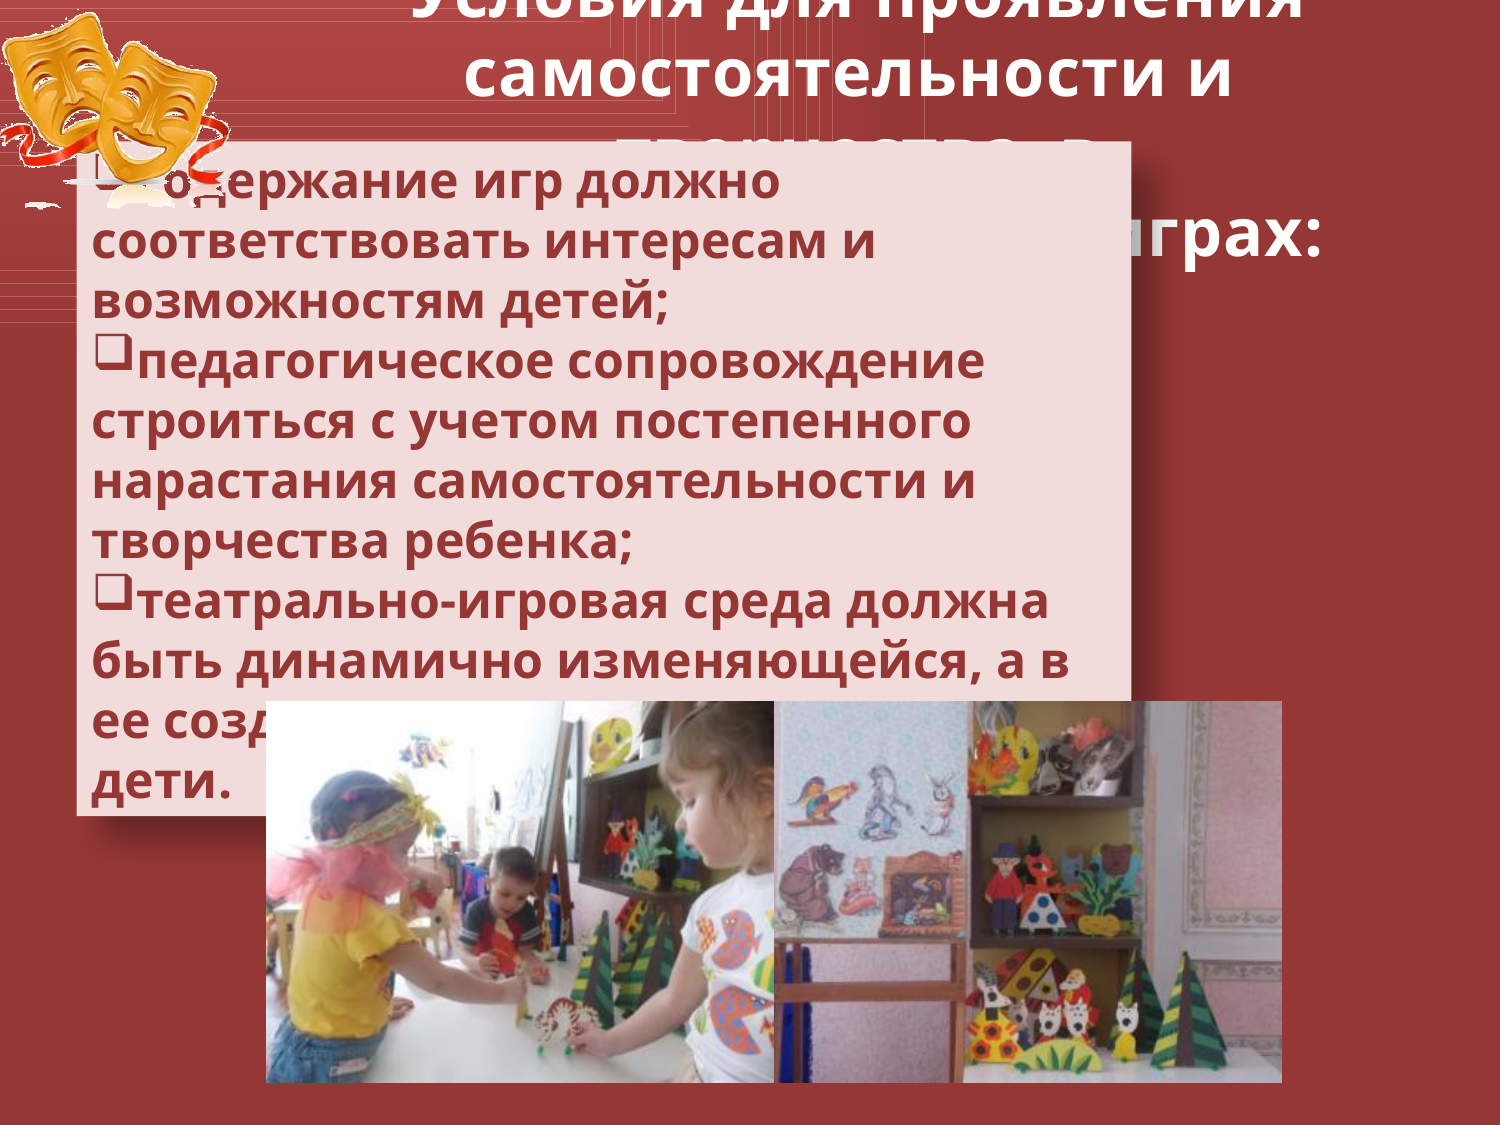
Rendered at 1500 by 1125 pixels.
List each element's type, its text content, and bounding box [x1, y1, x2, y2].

title Условия для проявления самостоятельности и творчества в театрализованных играх: [265, 9, 1454, 201]
picture [0, 9, 241, 222]
picture [265, 701, 1282, 1083]
text_box содержание игр должно соответствовать интересам и возможностям детей; педагогическое сопровождение строиться с учетом постепенного нарастания самостоятельности и творчества ребенка; театрально-игровая среда должна быть динамично изменяющейся, а в ее создании принимают участие дети. [76, 141, 1132, 817]
